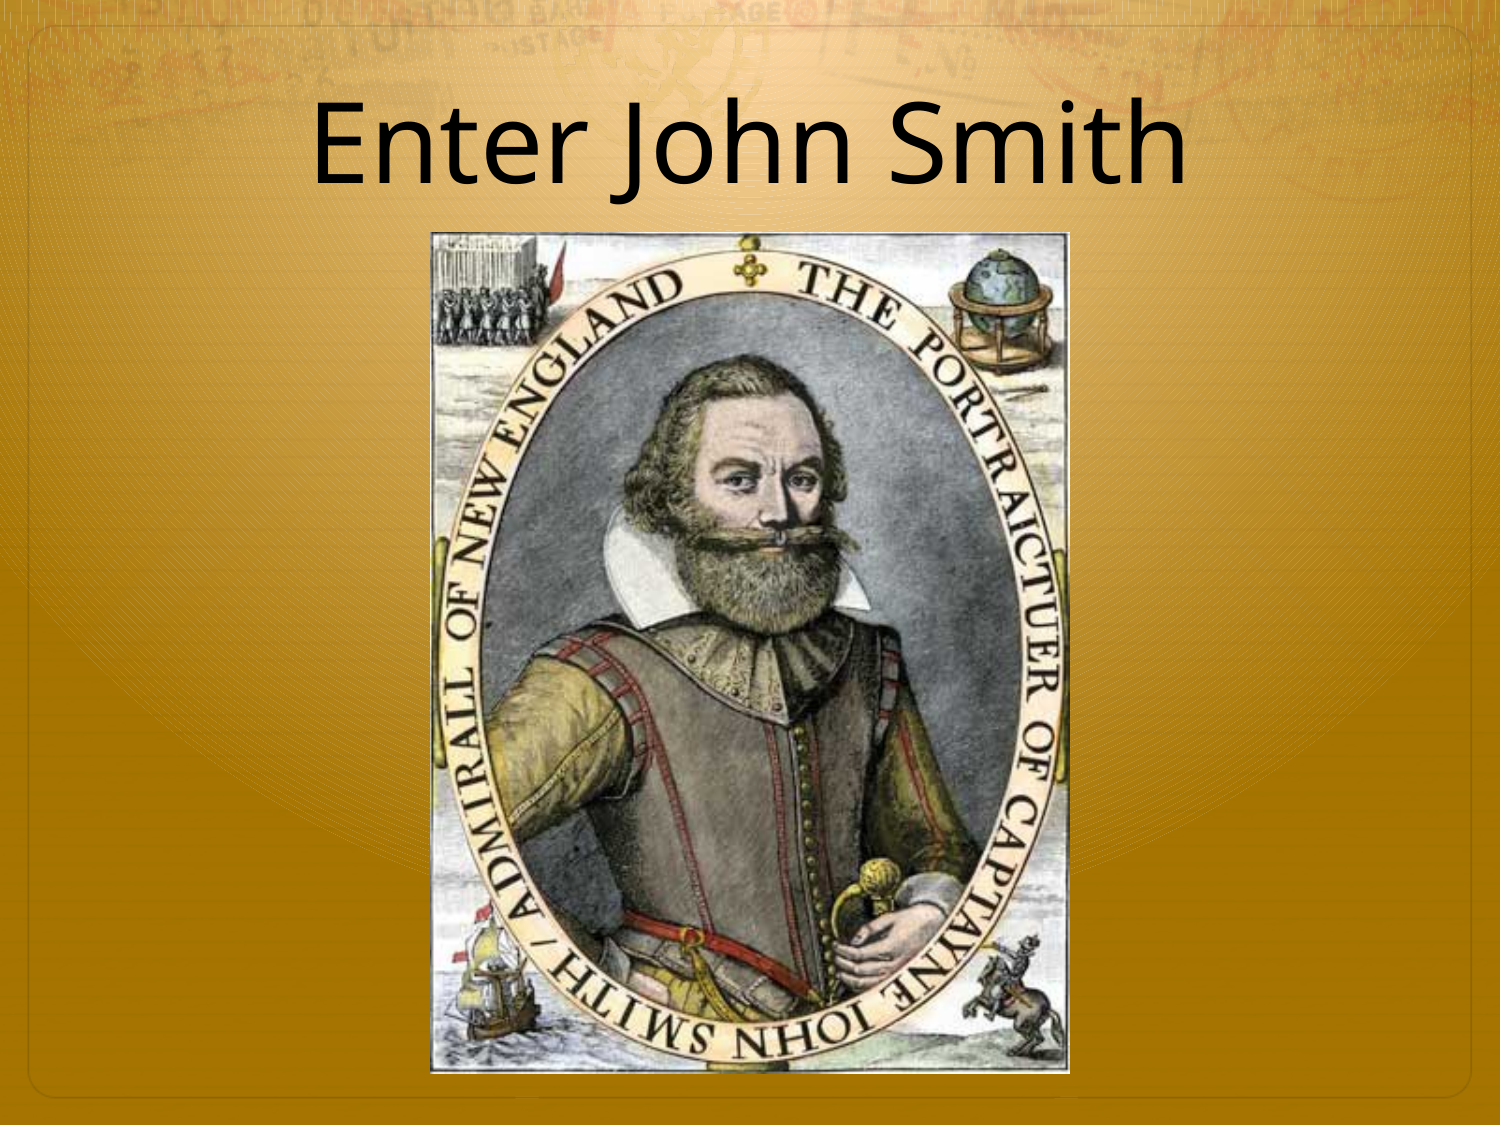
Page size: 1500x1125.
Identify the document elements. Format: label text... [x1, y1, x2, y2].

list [93, 232, 1407, 1075]
title Enter John Smith [93, 45, 1407, 232]
picture [0, 0, 1500, 1125]
